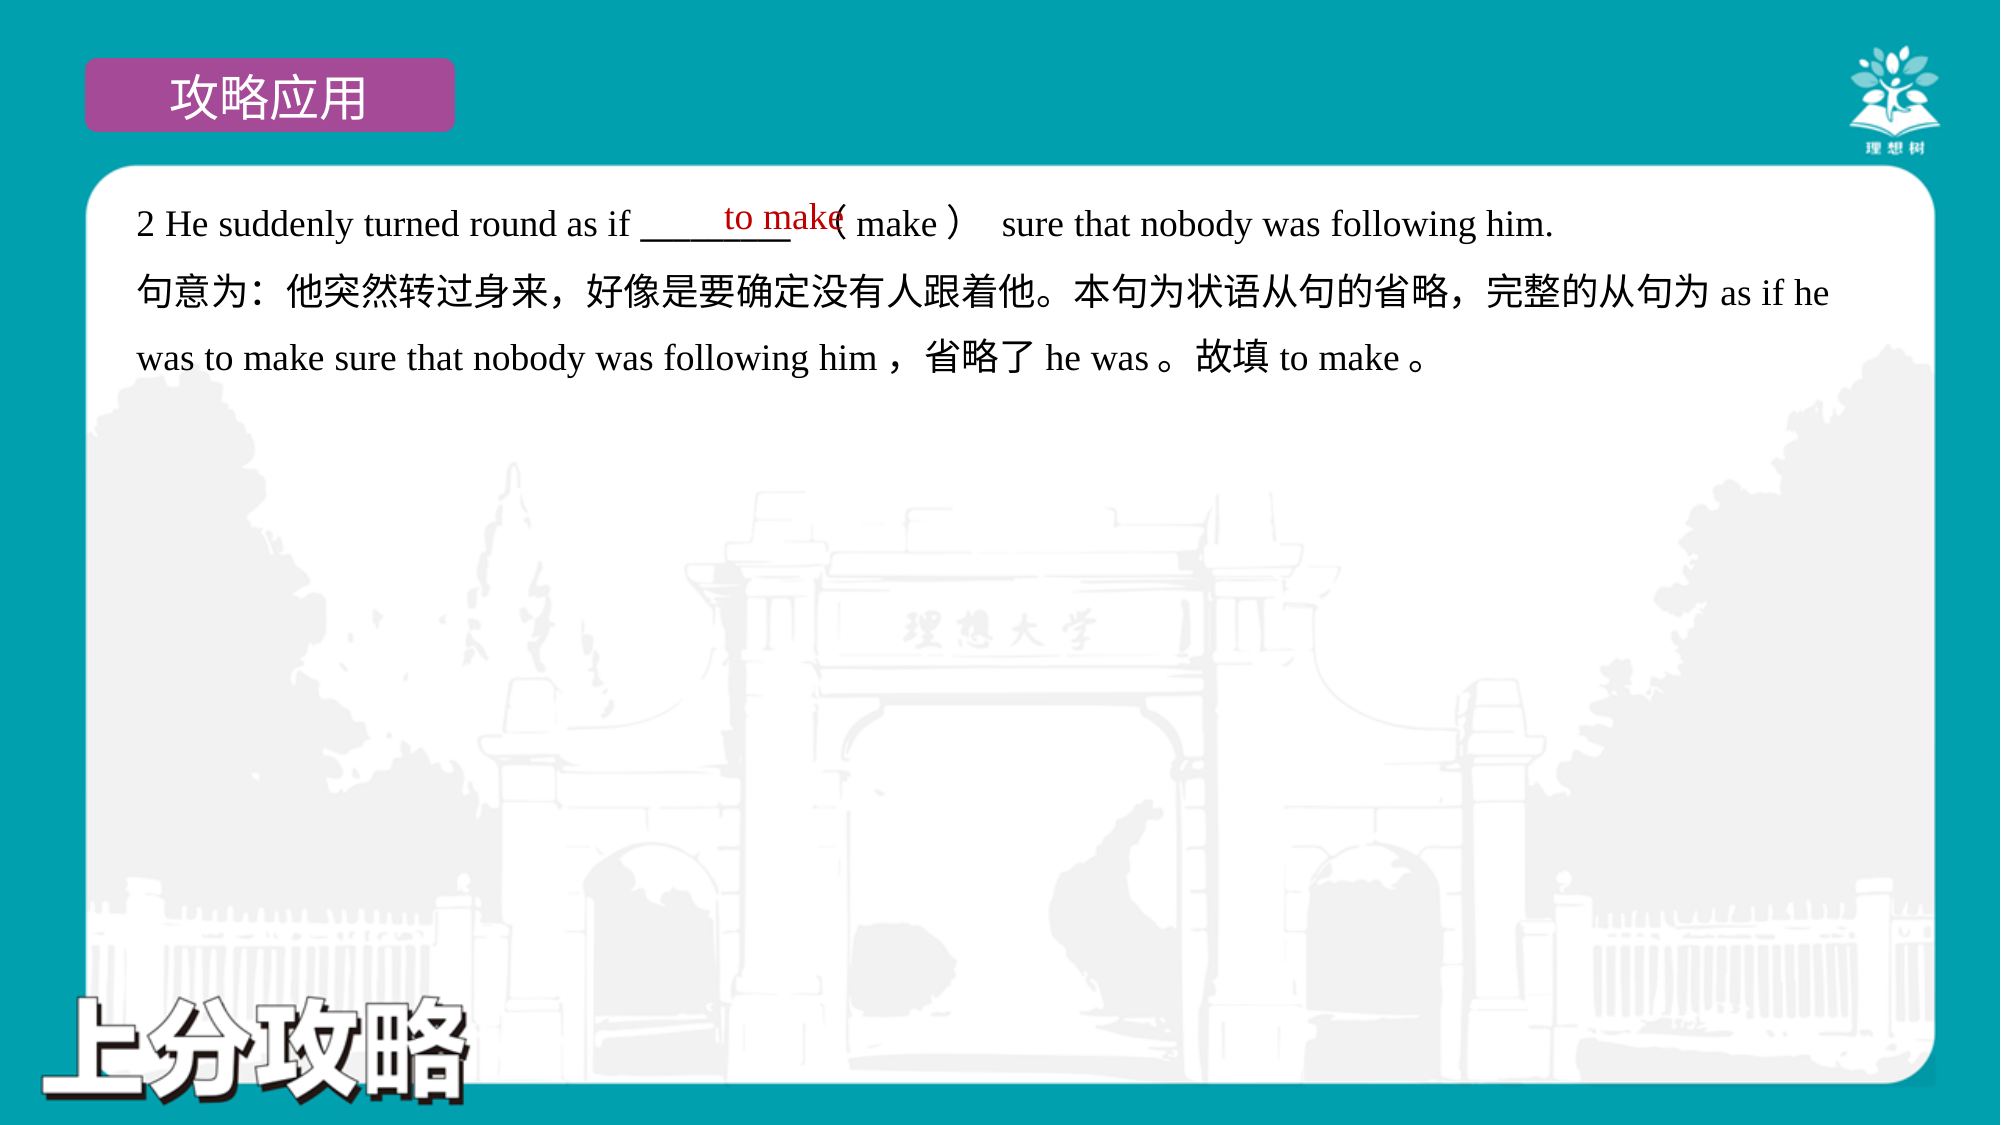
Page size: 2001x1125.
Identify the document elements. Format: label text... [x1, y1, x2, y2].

text_box to make [706, 170, 863, 230]
text_box 句意为：他突然转过身来，好像是要确定没有人跟着他。本句为状语从句的省略，完整的从句为as if he was to make sure that nobody was following him，省略了he was。故填to make。 [136, 244, 1865, 371]
text_box 2 He suddenly turned round as if _________ （make） sure that nobody was following him. [136, 176, 1865, 237]
picture [0, 0, 2000, 1125]
